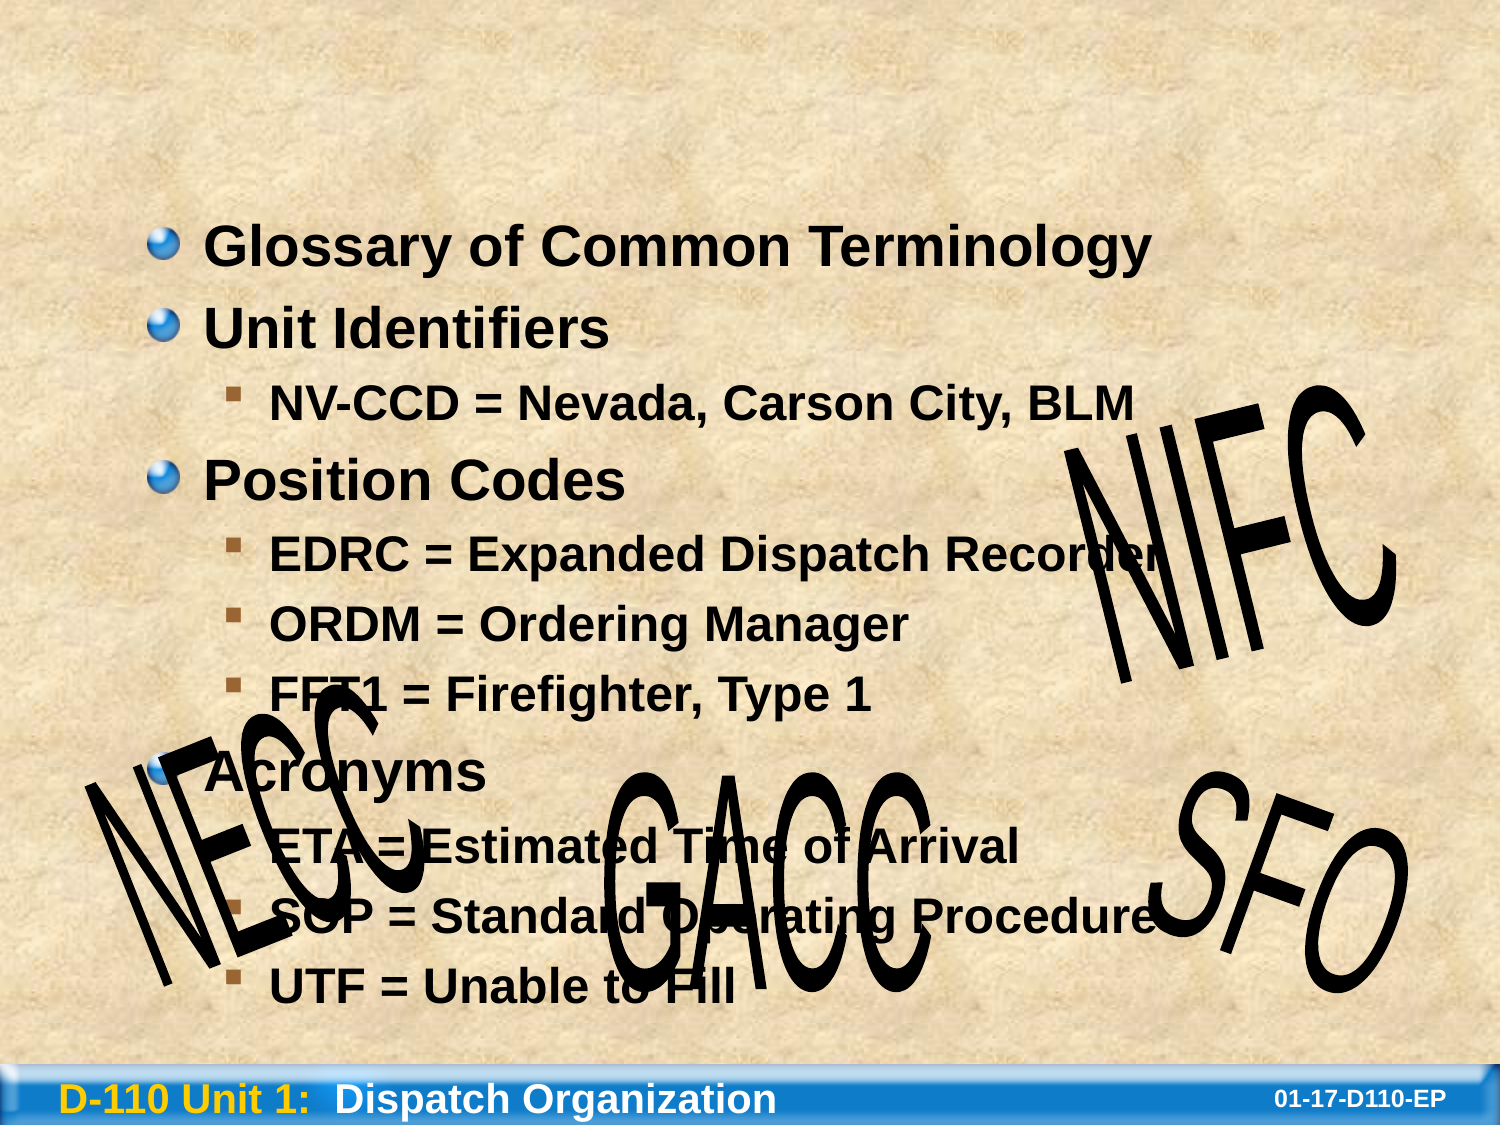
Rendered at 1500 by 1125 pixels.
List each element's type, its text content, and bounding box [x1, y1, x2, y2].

text_box D-110 Unit 1: Dispatch Organization [43, 1064, 1039, 1125]
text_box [113, 408, 1405, 993]
list Glossary of Common Terminology Unit Identifiers NV-CCD = Nevada, Carson City, BLM Position Codes EDRC = Expanded Dispatch Recorder ORDM = Ordering Manager FFT1 = Firefighter, Type 1 Acronyms ETA = Estimated Time of Arrival SOP = Standard Operating Procedure UTF = Unable to Fill [132, 201, 1418, 1048]
picture [0, 0, 1500, 1125]
